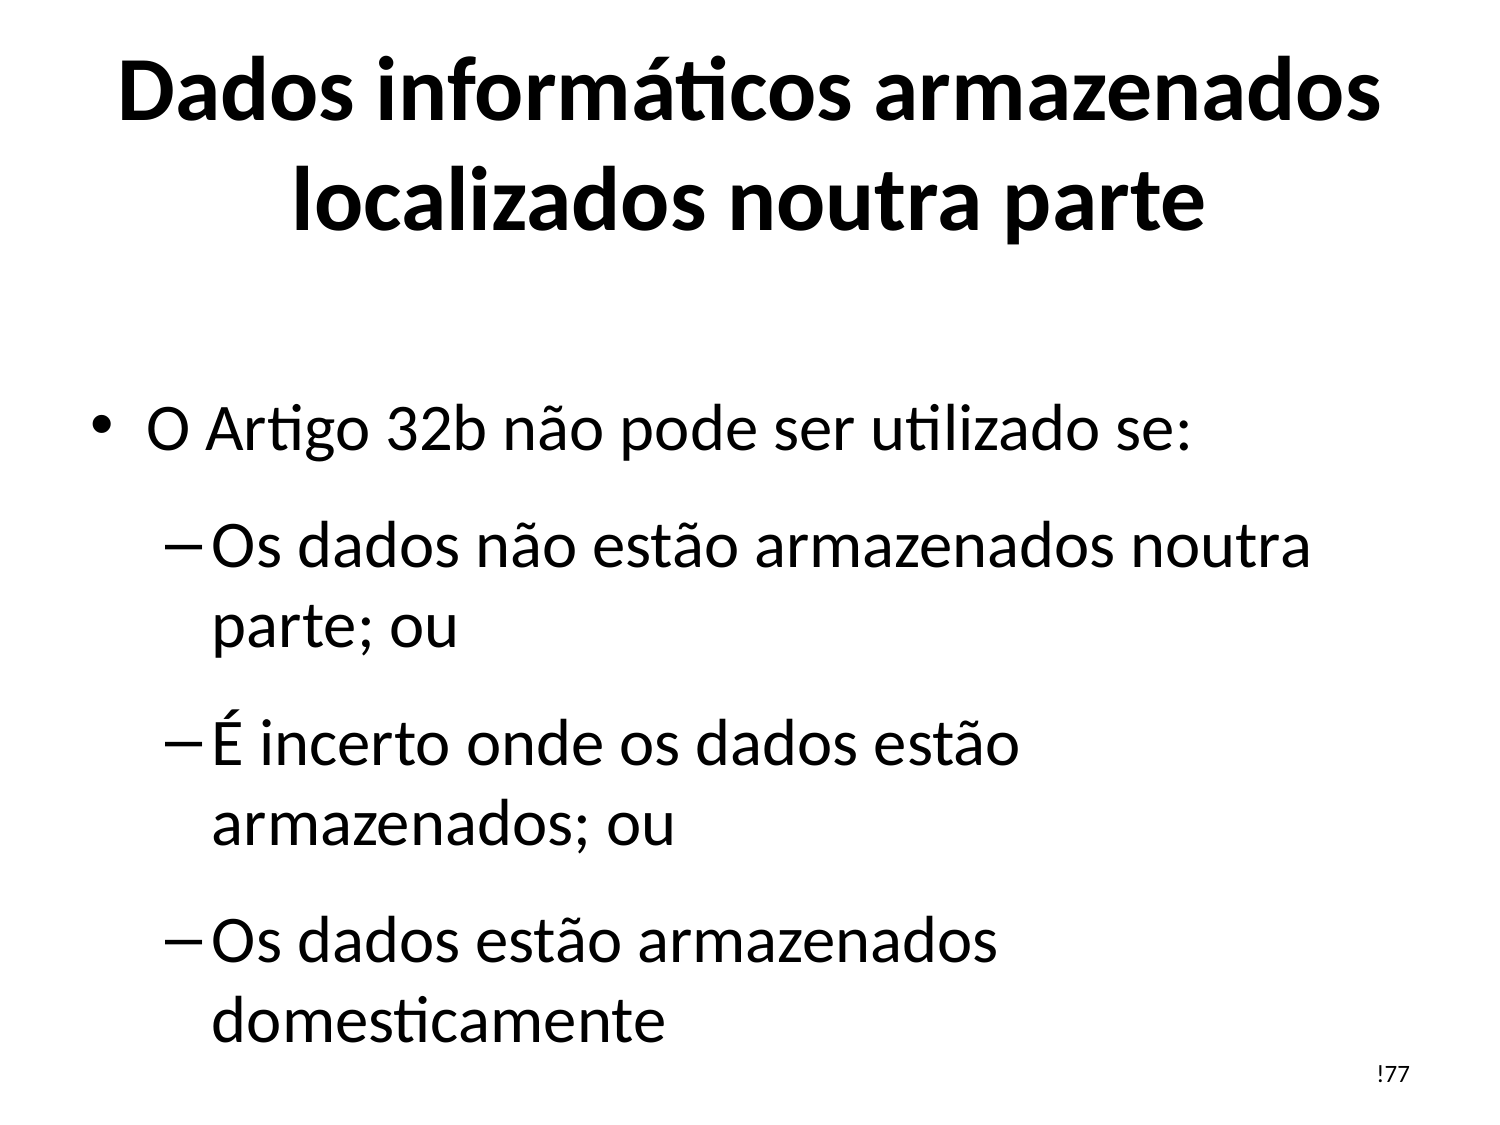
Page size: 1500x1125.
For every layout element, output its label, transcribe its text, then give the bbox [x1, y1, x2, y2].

list O Artigo 32b não pode ser utilizado se: Os dados não estão armazenados noutra parte; ou É incerto onde os dados estão armazenados; ou Os dados estão armazenados domesticamente [75, 376, 1425, 967]
title Dados informáticos armazenados localizados noutra parte [75, 45, 1425, 233]
slide_number !77 [1074, 1042, 1425, 1103]
